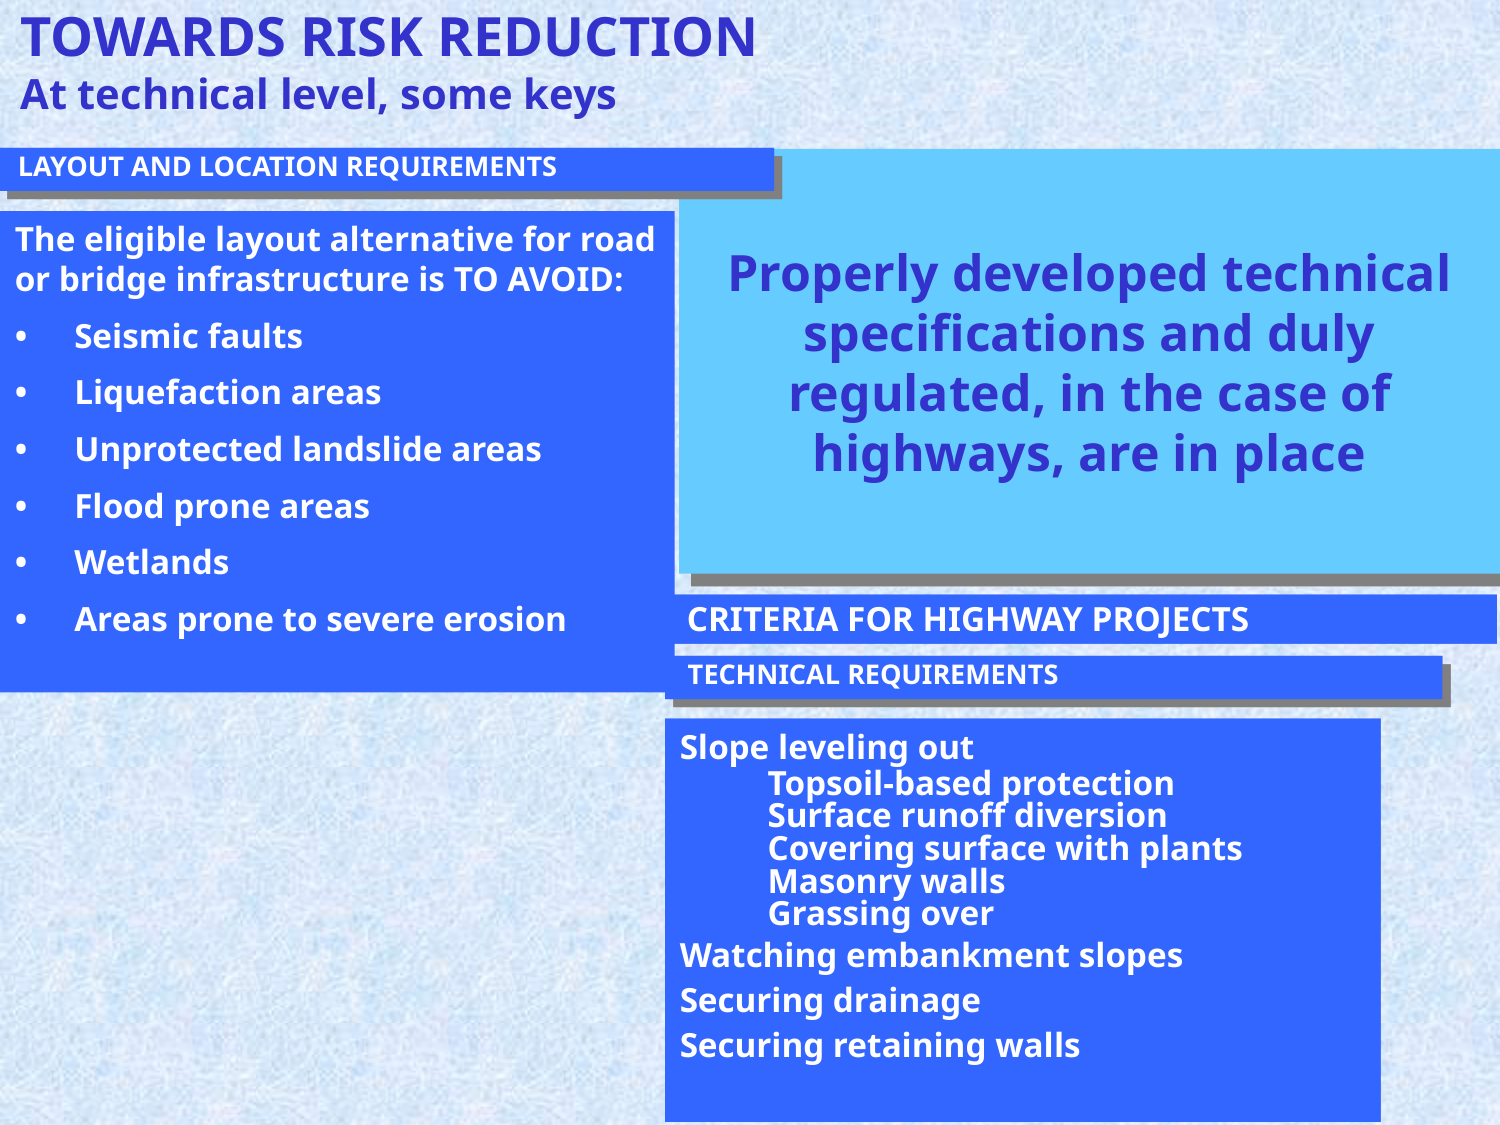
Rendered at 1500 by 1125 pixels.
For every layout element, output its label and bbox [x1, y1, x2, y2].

text_box [0, 0, 1500, 1125]
